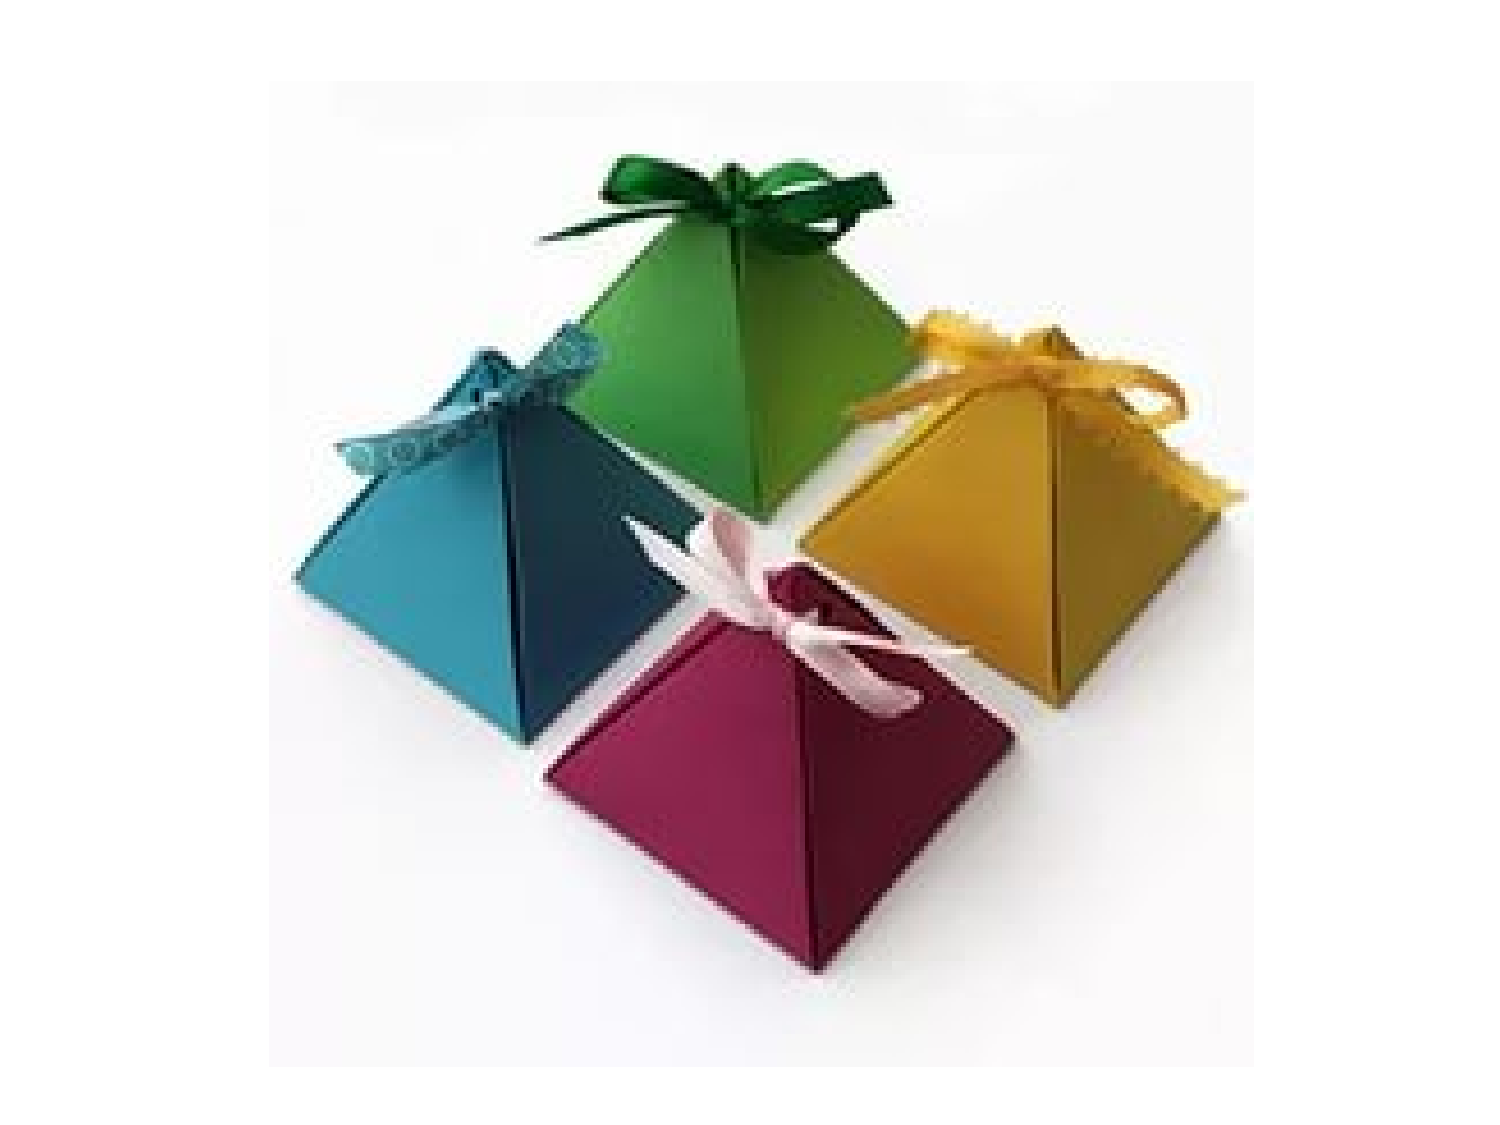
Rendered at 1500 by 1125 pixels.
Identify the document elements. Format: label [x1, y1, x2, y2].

list [269, 81, 1255, 1067]
